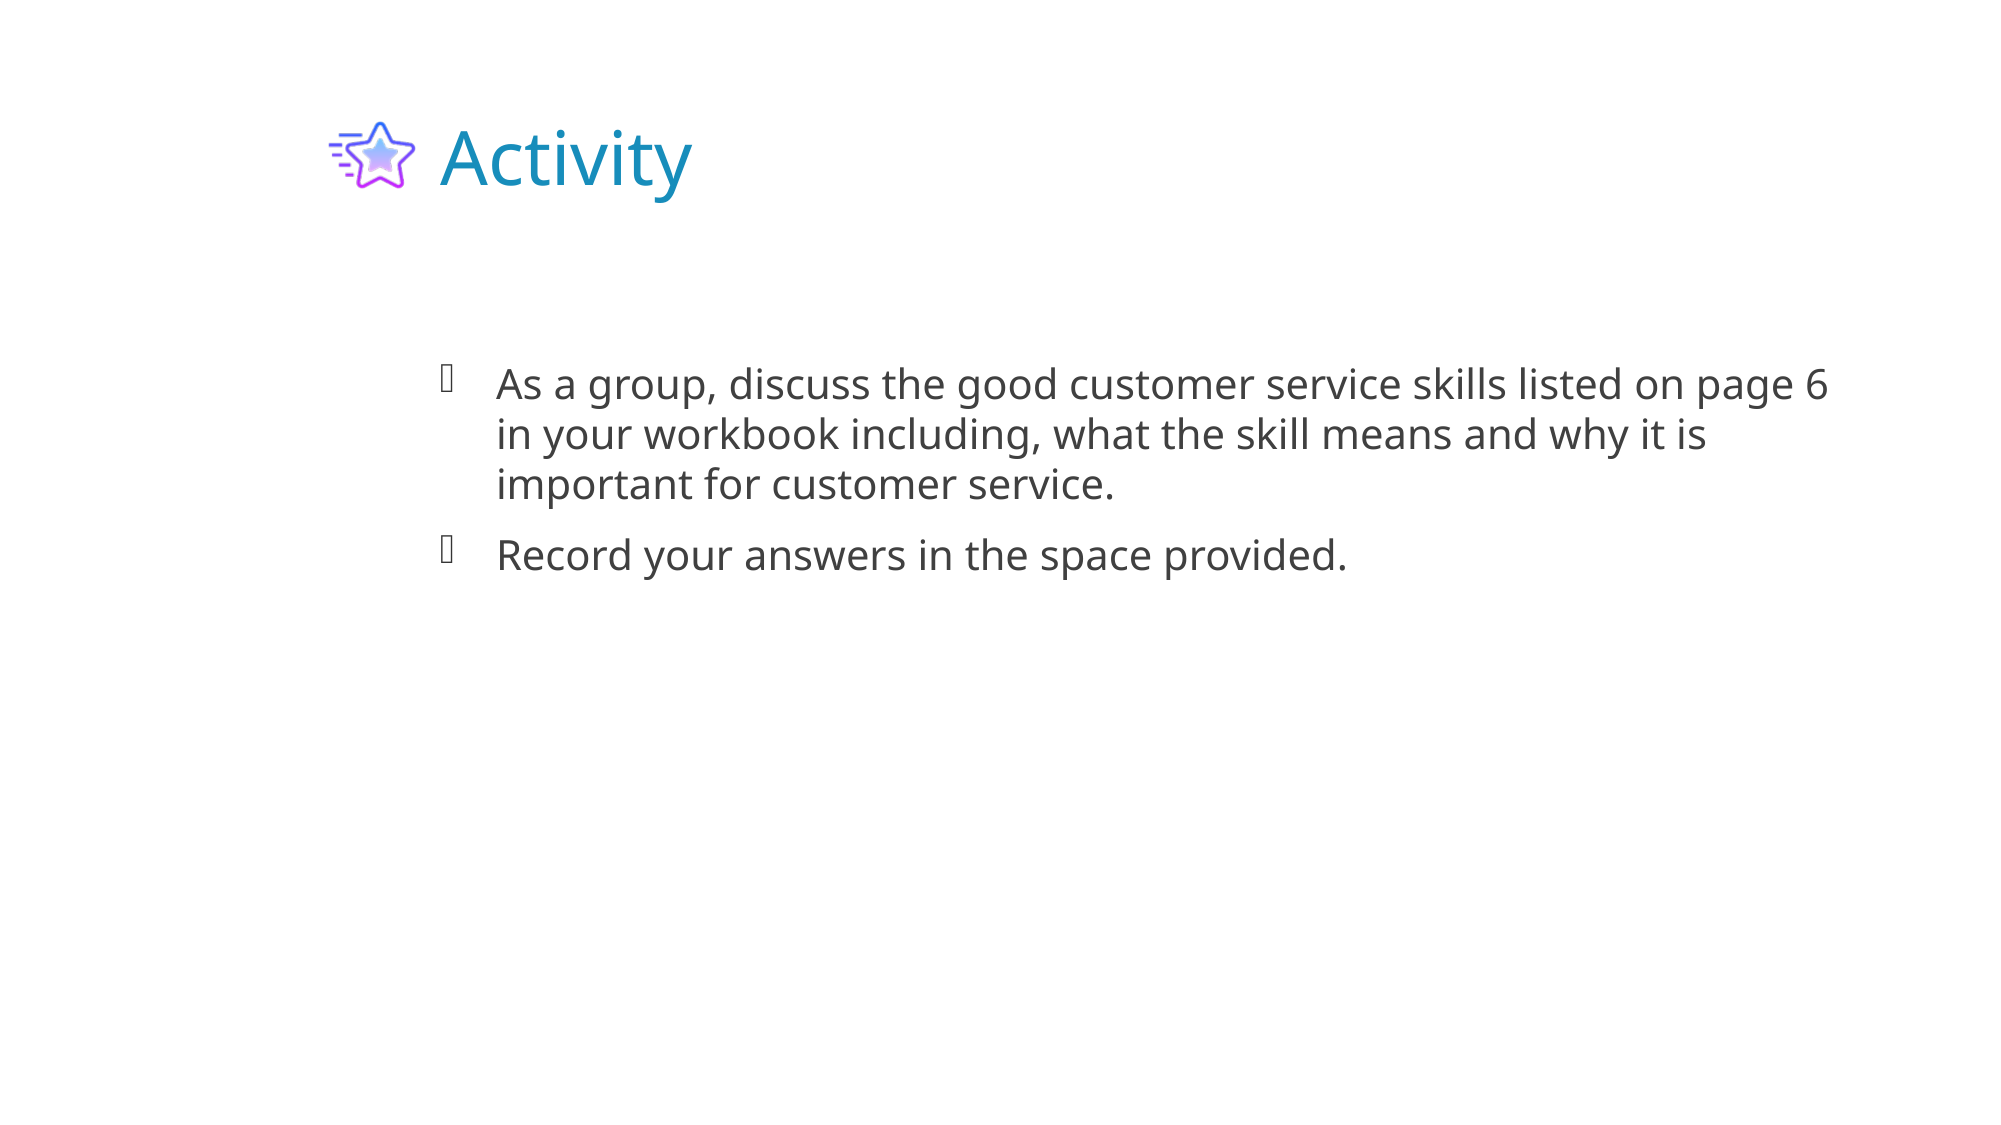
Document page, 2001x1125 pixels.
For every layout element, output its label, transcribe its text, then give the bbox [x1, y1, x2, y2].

list As a group, discuss the good customer service skills listed on page 6 in your workbook including, what the skill means and why it is important for customer service. Record your answers in the space provided. [424, 350, 1888, 970]
picture [319, 102, 425, 208]
title Activity [425, 102, 1888, 313]
